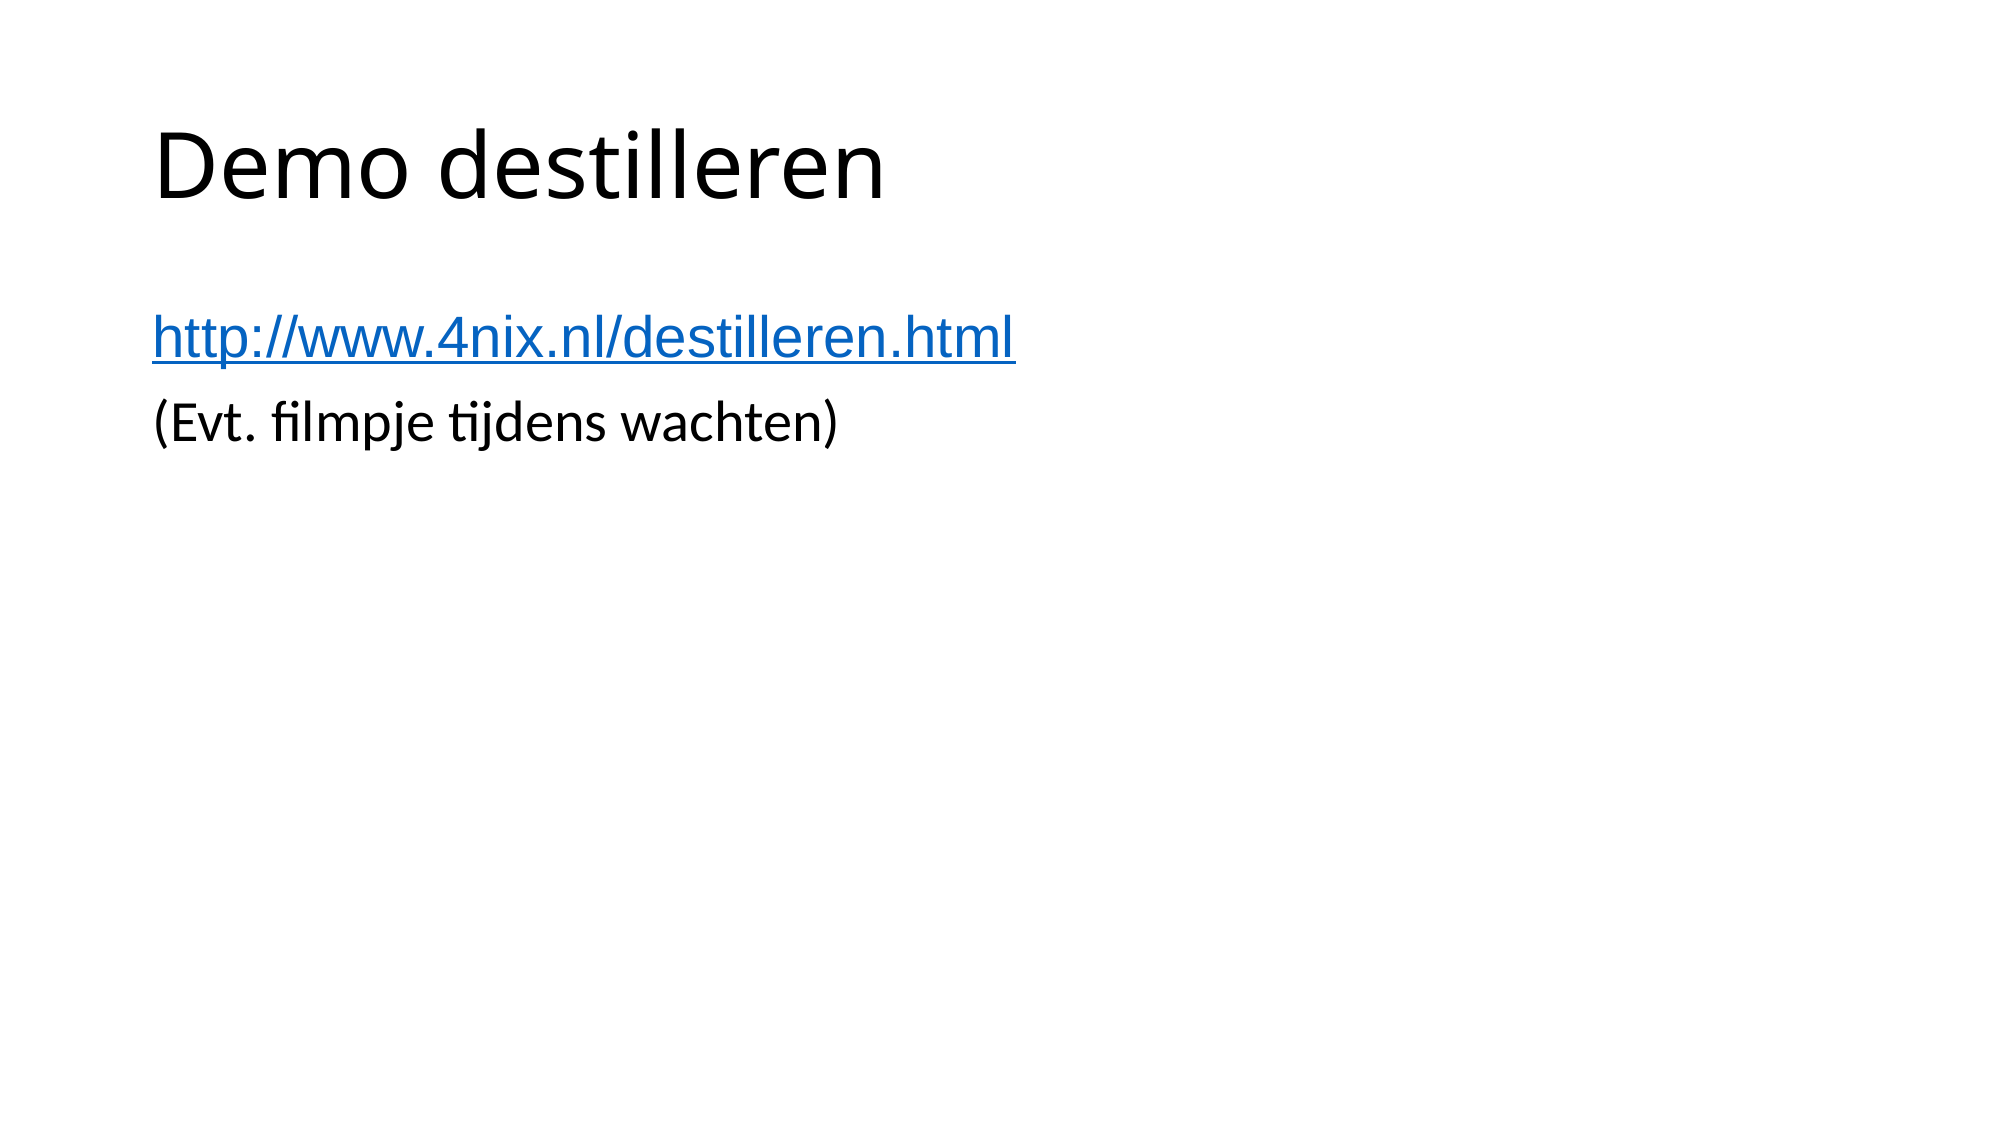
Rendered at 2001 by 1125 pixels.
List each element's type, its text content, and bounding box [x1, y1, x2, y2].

title Demo destilleren [137, 59, 1863, 278]
list http://www.4nix.nl/destilleren.html (Evt. filmpje tijdens wachten) [137, 299, 1863, 1014]
